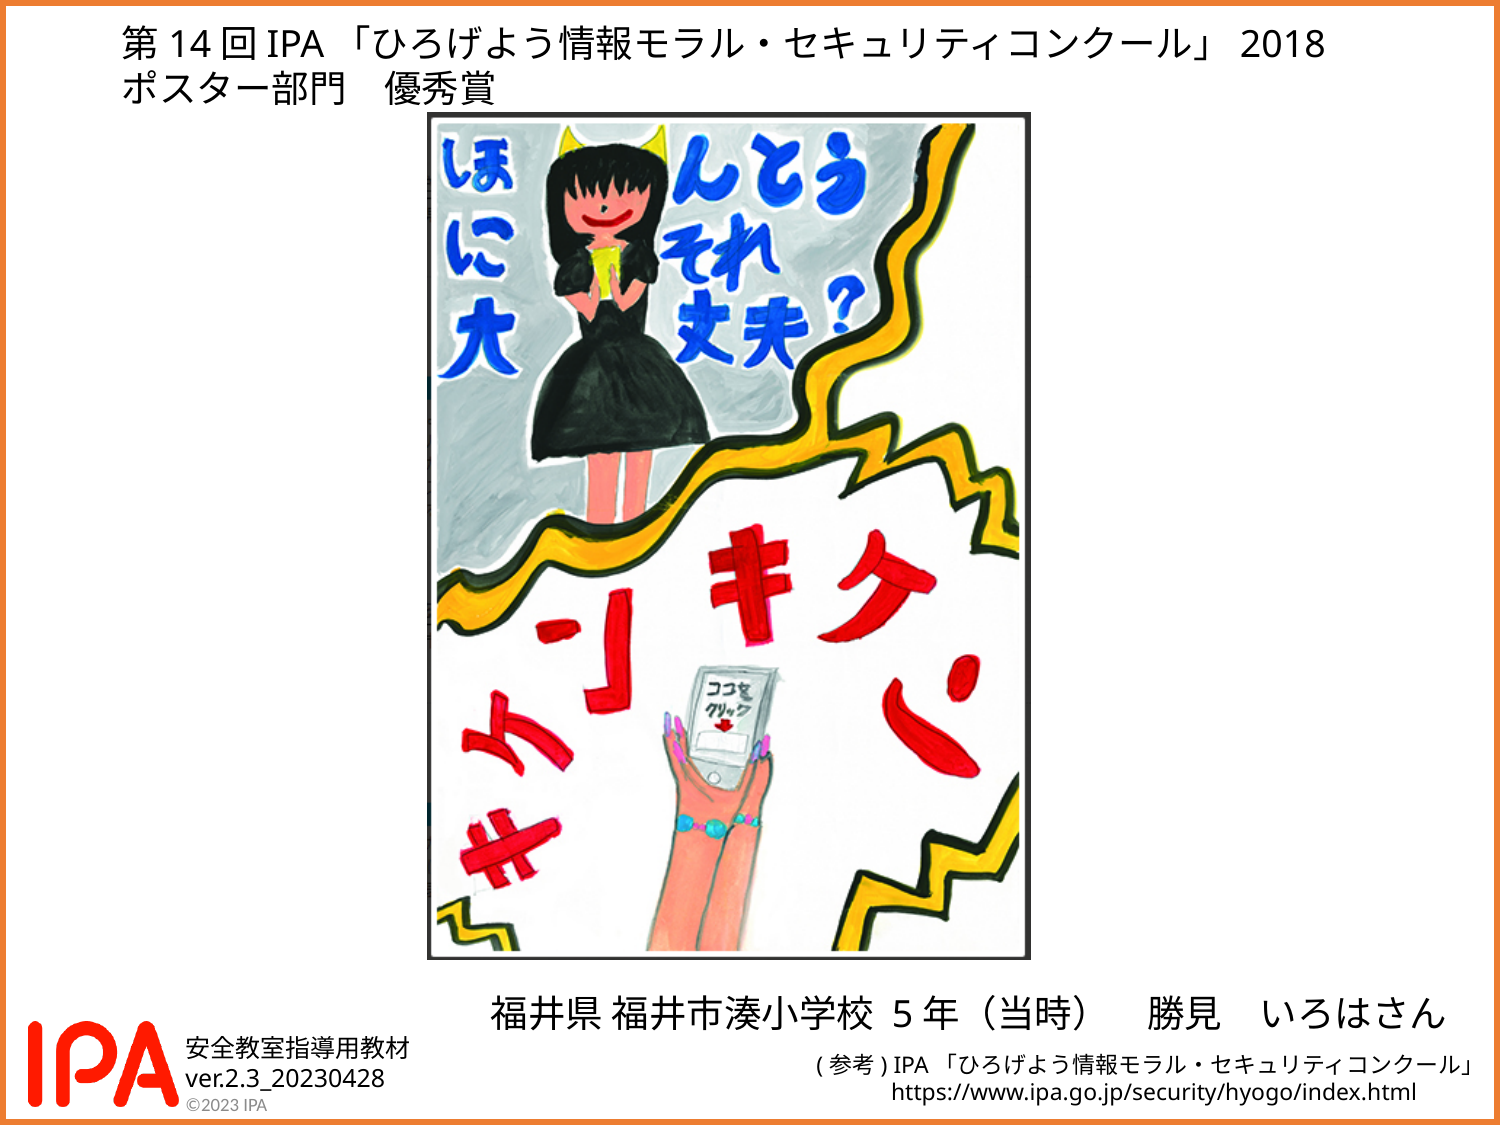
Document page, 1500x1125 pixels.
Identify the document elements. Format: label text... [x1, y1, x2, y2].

picture [427, 112, 1031, 960]
text_box 第14回IPA「ひろげよう情報モラル・セキュリティコンクール」2018 ポスター部門 優秀賞 [107, 12, 1393, 118]
picture [28, 1021, 179, 1107]
text_box 福井県 福井市湊小学校 5年（当時） 勝見 いろはさん [476, 982, 1500, 1042]
text_box (参考) IPA「ひろげよう情報モラル・セキュリティコンクール」 https://www.ipa.go.jp/security/hyogo/index.html [801, 1042, 1500, 1113]
